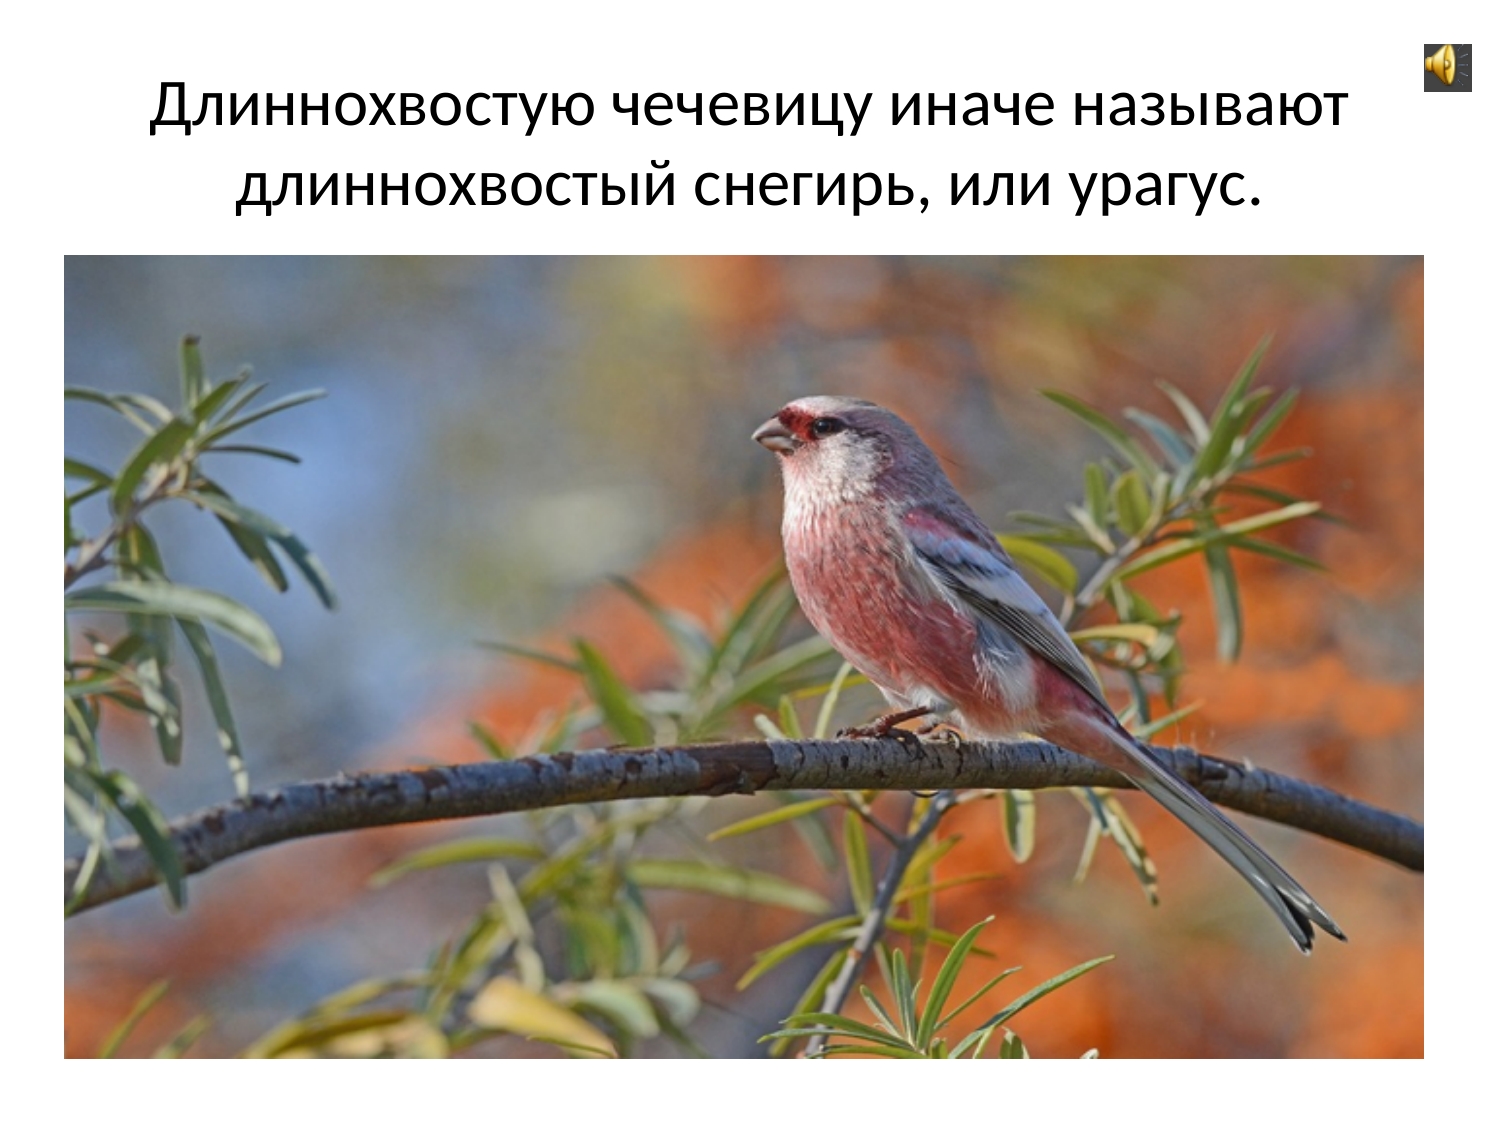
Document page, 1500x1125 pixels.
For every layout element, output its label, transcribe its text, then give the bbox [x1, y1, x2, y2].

picture [64, 255, 1424, 1059]
title Длиннохвостую чечевицу иначе называют длиннохвостый снегирь, или урагус. [75, 45, 1425, 233]
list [1423, 42, 1474, 93]
